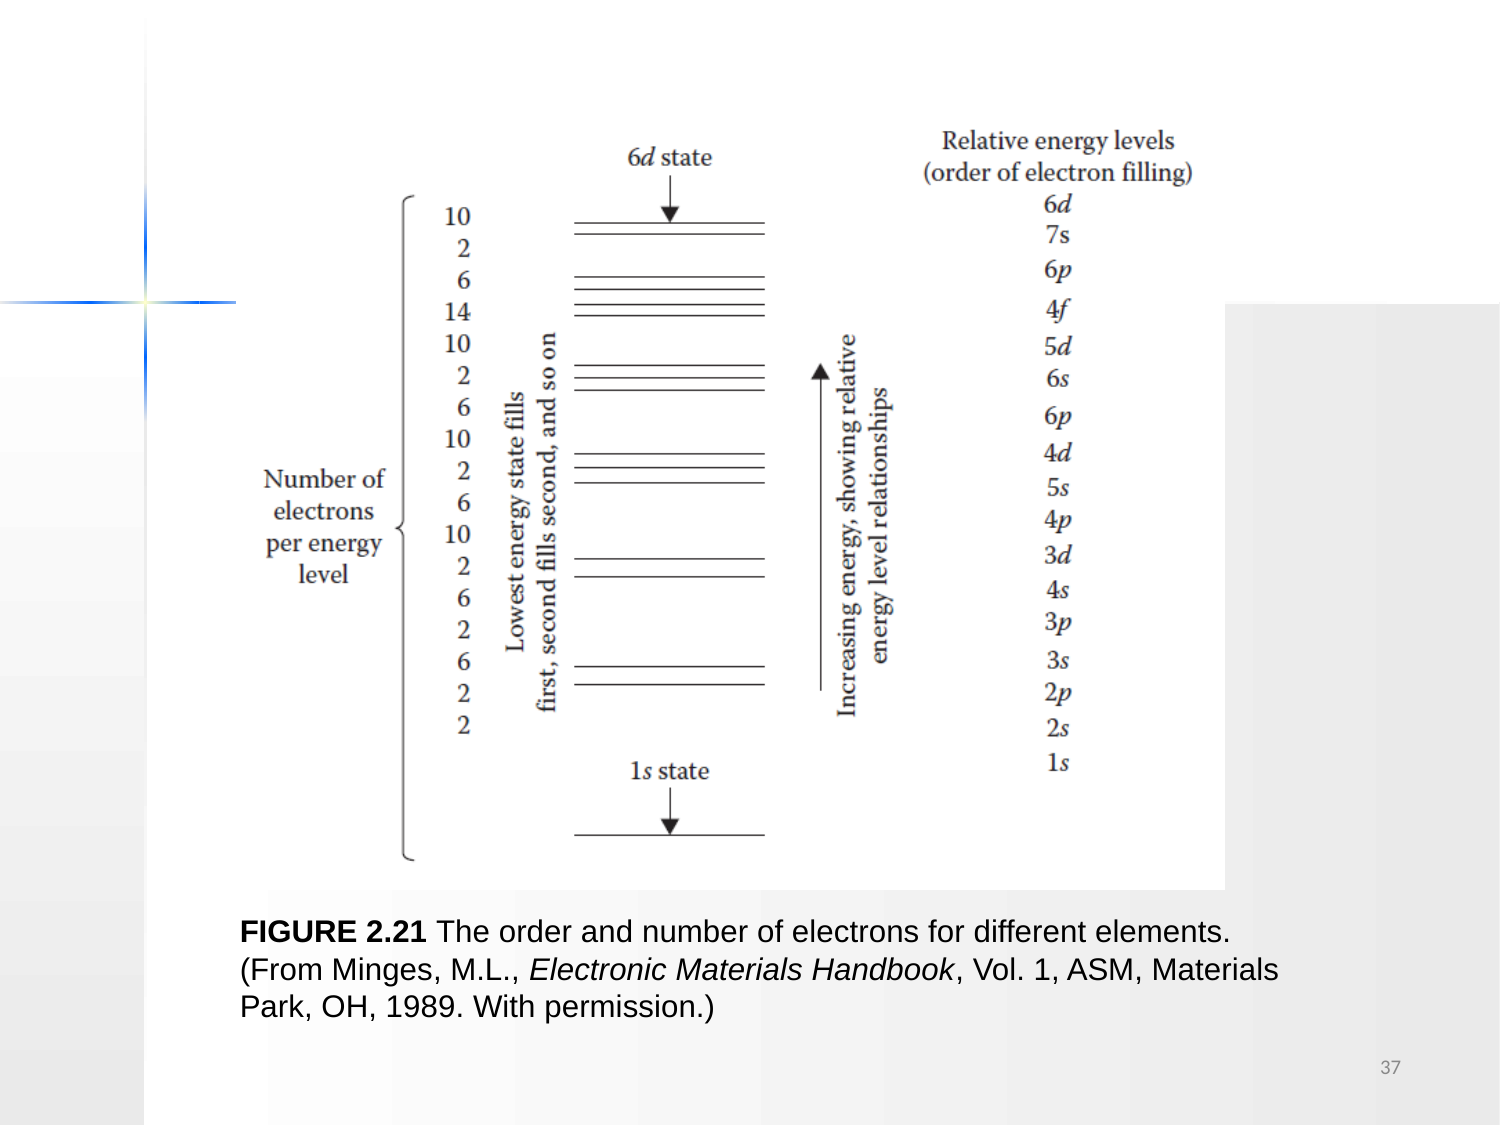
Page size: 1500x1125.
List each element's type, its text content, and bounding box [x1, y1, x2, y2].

picture [235, 112, 1226, 891]
text_box FIGURE 2.21 The order and number of electrons for different elements. (From Minges, M.L., Electronic Materials Handbook, Vol. 1, ASM, Materials Park, OH, 1989. With permission.) [225, 904, 1315, 1032]
